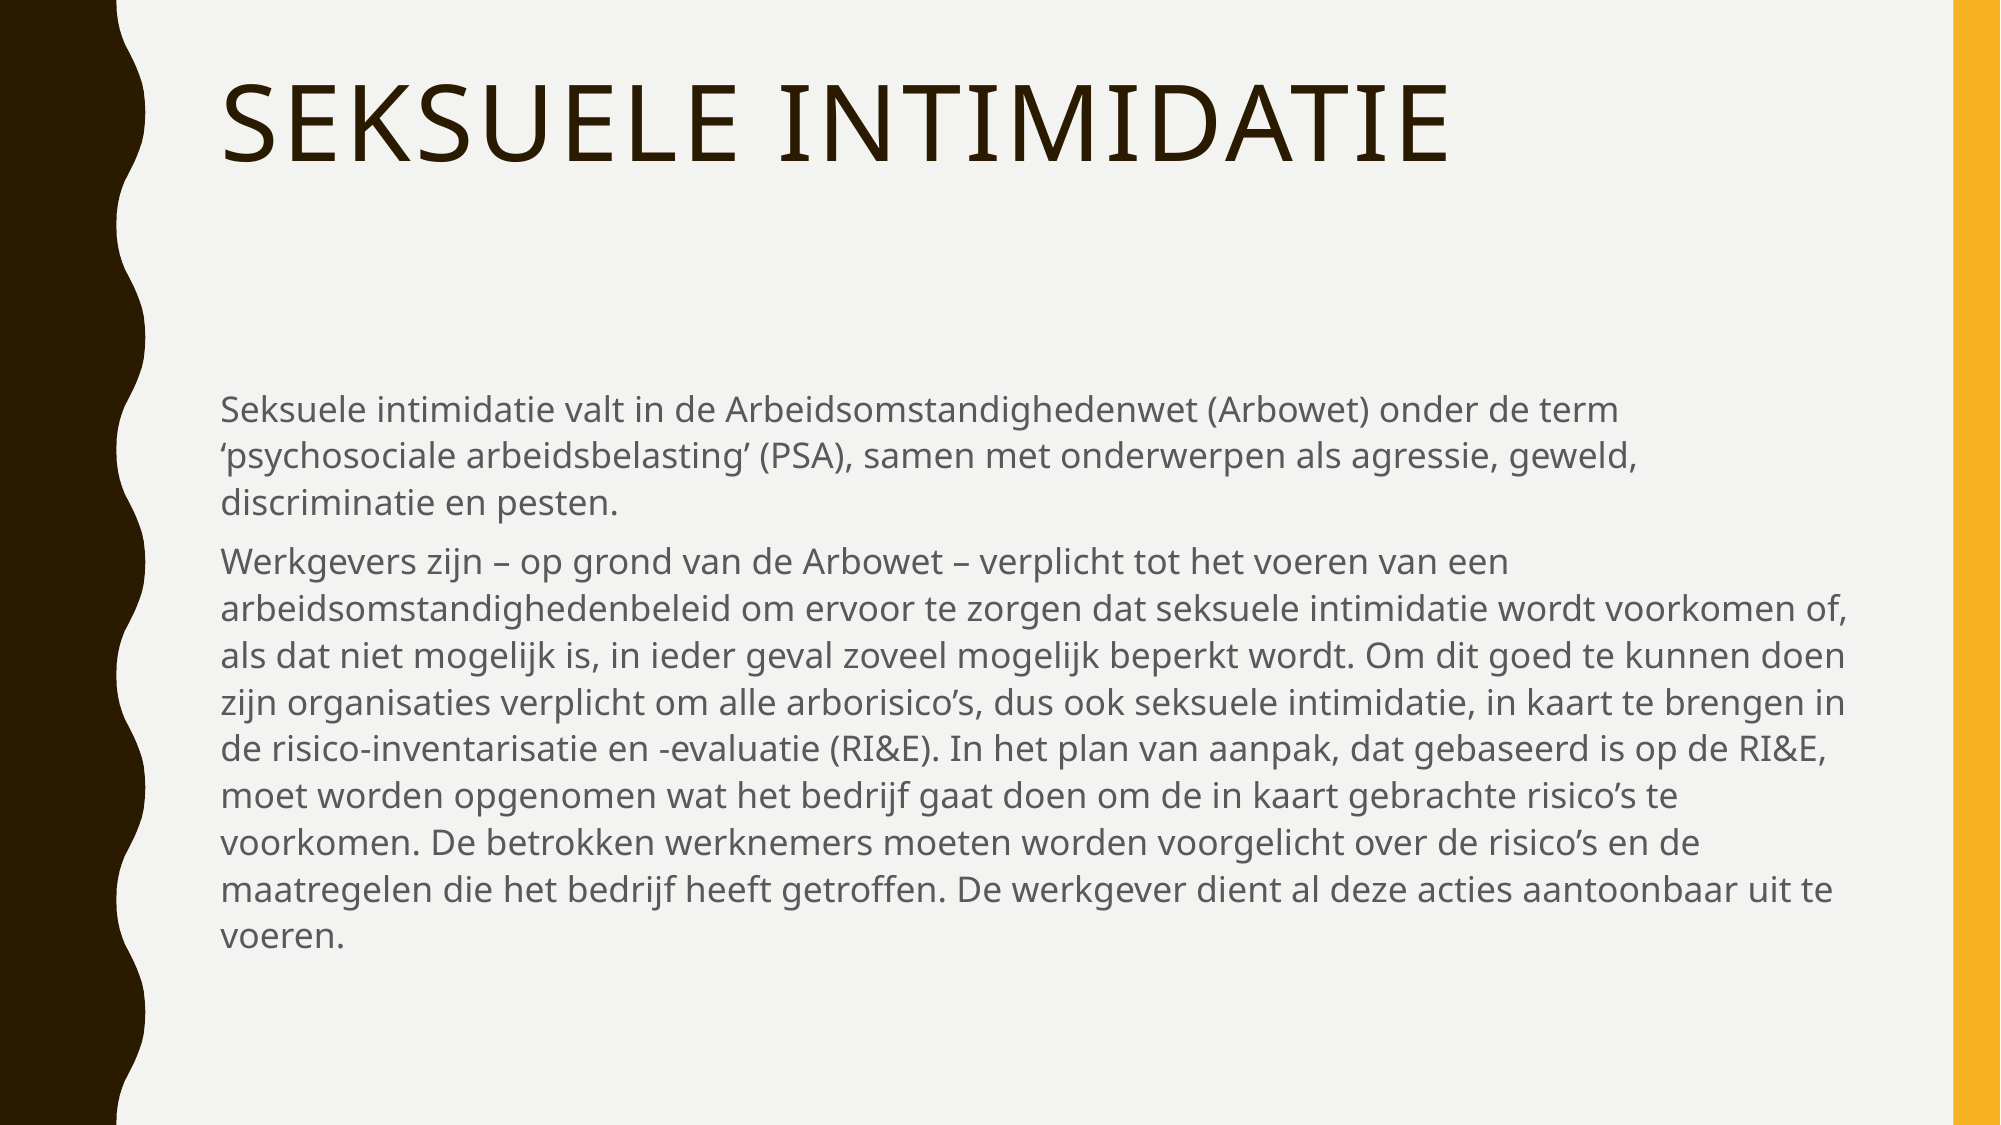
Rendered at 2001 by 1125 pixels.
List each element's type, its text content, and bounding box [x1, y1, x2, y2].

title Seksuele intimidatie [205, 62, 1875, 308]
list Seksuele intimidatie valt in de Arbeidsomstandighedenwet (Arbowet) onder de term ‘psychosociale arbeidsbelasting’ (PSA), samen met onderwerpen als agressie, geweld, discriminatie en pesten. Werkgevers zijn – op grond van de Arbowet – verplicht tot het voeren van een arbeidsomstandighedenbeleid om ervoor te zorgen dat seksuele intimidatie wordt voorkomen of, als dat niet mogelijk is, in ieder geval zoveel mogelijk beperkt wordt. Om dit goed te kunnen doen zijn organisaties verplicht om alle arborisico’s, dus ook seksuele intimidatie, in kaart te brengen in de risico-inventarisatie en -evaluatie (RI&E). In het plan van aanpak, dat gebaseerd is op de RI&E, moet worden opgenomen wat het bedrijf gaat doen om de in kaart gebrachte risico’s te voorkomen. De betrokken werknemers moeten worden voorgelicht over de risico’s en de maatregelen die het bedrijf heeft getroffen. De werkgever dient al deze acties aantoonbaar uit te voeren. [205, 375, 1875, 965]
